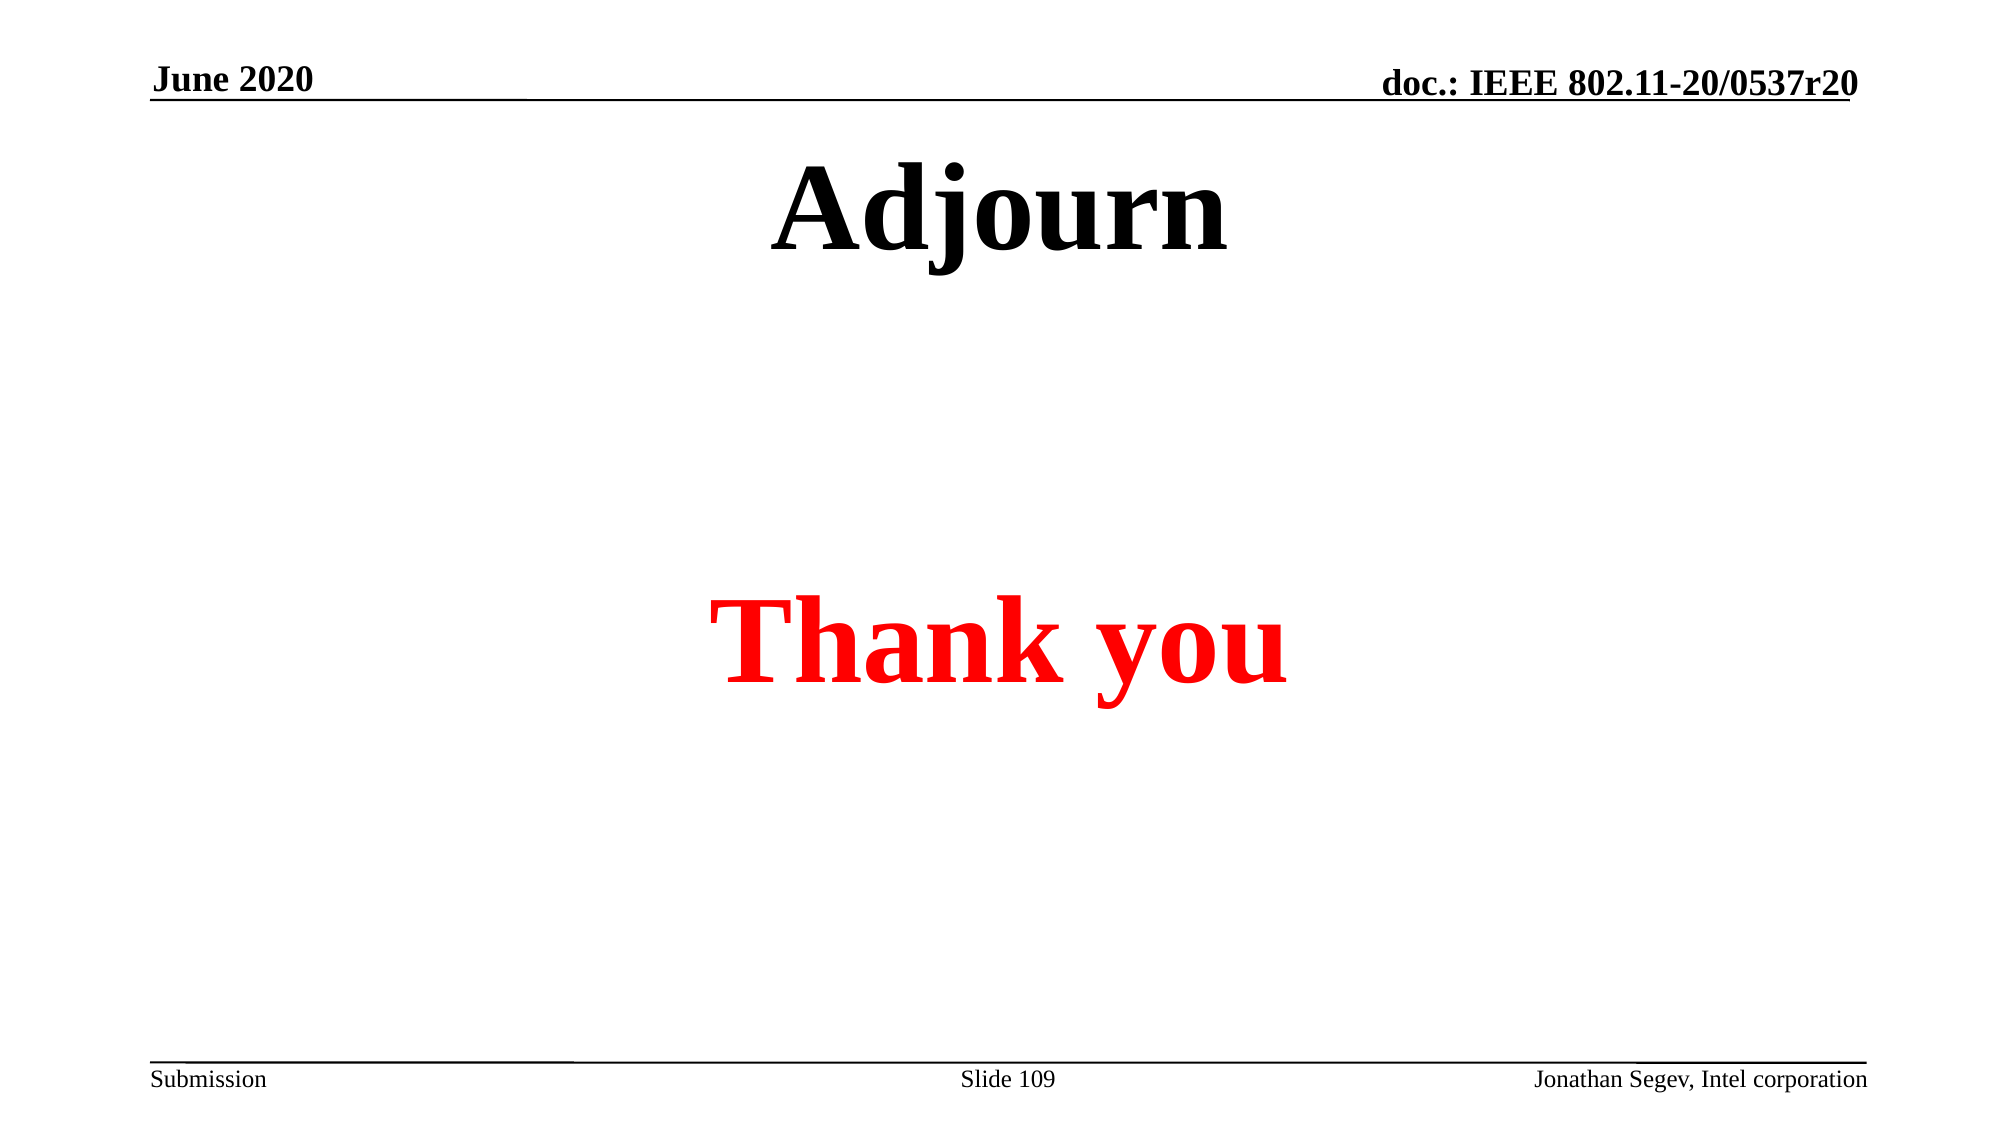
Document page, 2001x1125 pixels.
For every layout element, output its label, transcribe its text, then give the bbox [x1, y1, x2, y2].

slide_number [152, 54, 563, 100]
list Thank you [149, 324, 1850, 1000]
footer Jonathan Segev, Intel corporation [1171, 1061, 1869, 1093]
slide_number Slide 109 [950, 1061, 1067, 1123]
title Adjourn [149, 112, 1850, 288]
